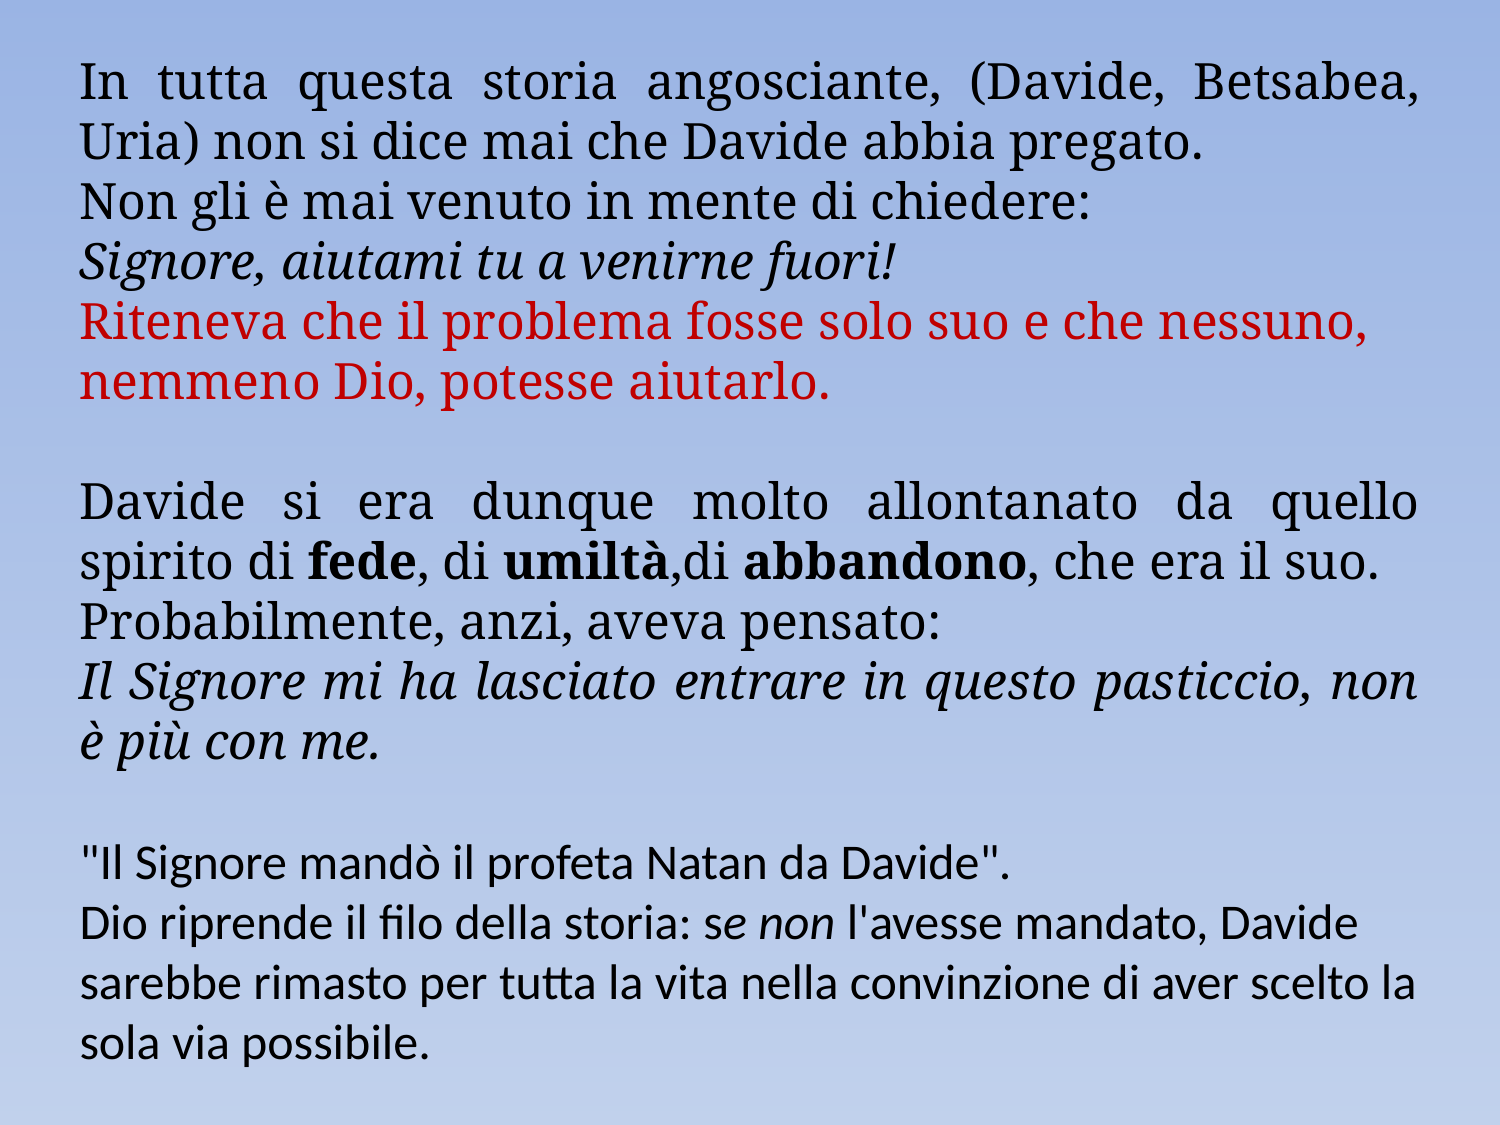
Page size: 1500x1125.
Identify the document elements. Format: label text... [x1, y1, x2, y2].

text_box In tutta questa storia angosciante, (Davide, Betsabea, Uria) non si dice mai che Davide abbia pregato. Non gli è mai venuto in mente di chiedere: Signore, aiutami tu a venirne fuori! Riteneva che il problema fosse solo suo e che nessuno, nemmeno Dio, potesse aiutarlo. Davide si era dunque molto allontanato da quello spirito di fede, di umiltà,di abbandono, che era il suo. Probabilmente, anzi, aveva pensato: Il Signore mi ha lasciato entrare in questo pasticcio, non è più con me. "Il Signore mandò il profeta Natan da Davide". Dio riprende il filo della storia: se non l'avesse mandato, Davide sarebbe rimasto per tutta la vita nella convinzione di aver scelto la sola via possibile. [64, 42, 1436, 1078]
